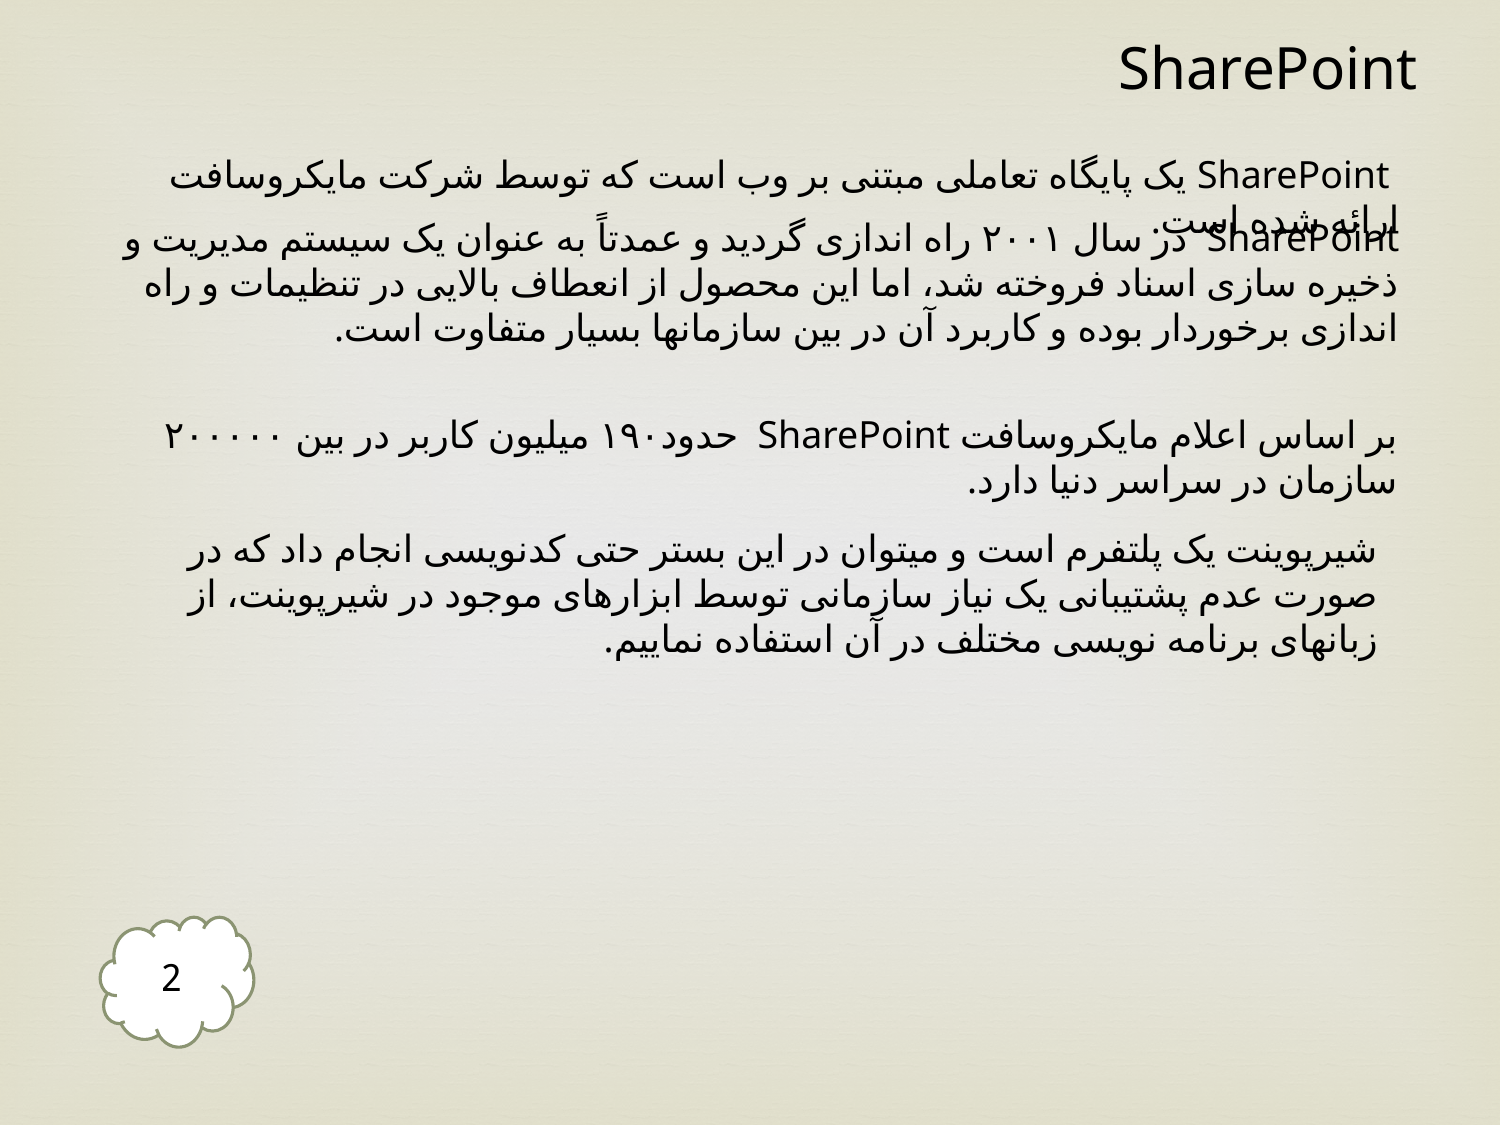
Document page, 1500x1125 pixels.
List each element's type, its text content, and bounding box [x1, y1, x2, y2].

text_box SharePoint [1103, 23, 1433, 109]
text_box بر اساس اعلام مایکروسافت SharePoint حدود۱۹۰ میلیون کاربر در بین ۲۰۰۰۰۰ سازمان در سراسر دنیا دارد. [76, 403, 1413, 509]
text_box SharePoint در سال ۲۰۰۱ راه ­اندازی گردید و عمدتاً به عنوان یک سیستم مدیریت و ذخیره ­سازی اسناد فروخته شد، اما این محصول از انعطاف بالایی در تنظیمات و راه اندازی برخوردار بوده و کاربرد آن در بین سازمان­ها بسیار متفاوت است. [76, 206, 1415, 402]
text_box SharePoint یک پایگاه تعاملی مبتنی بر وب است که توسط شرکت مایکروسافت ارائه شده است. [76, 143, 1415, 206]
text_box شیرپوینت یک پلتفرم است و میتوان در این بستر حتی کدنویسی انجام داد که در صورت عدم پشتیبانی یک نیاز سازمانی توسط ابزارهای موجود در شیرپوینت، از زبانهای برنامه نویسی مختلف در آن استفاده نماییم. [76, 517, 1394, 667]
